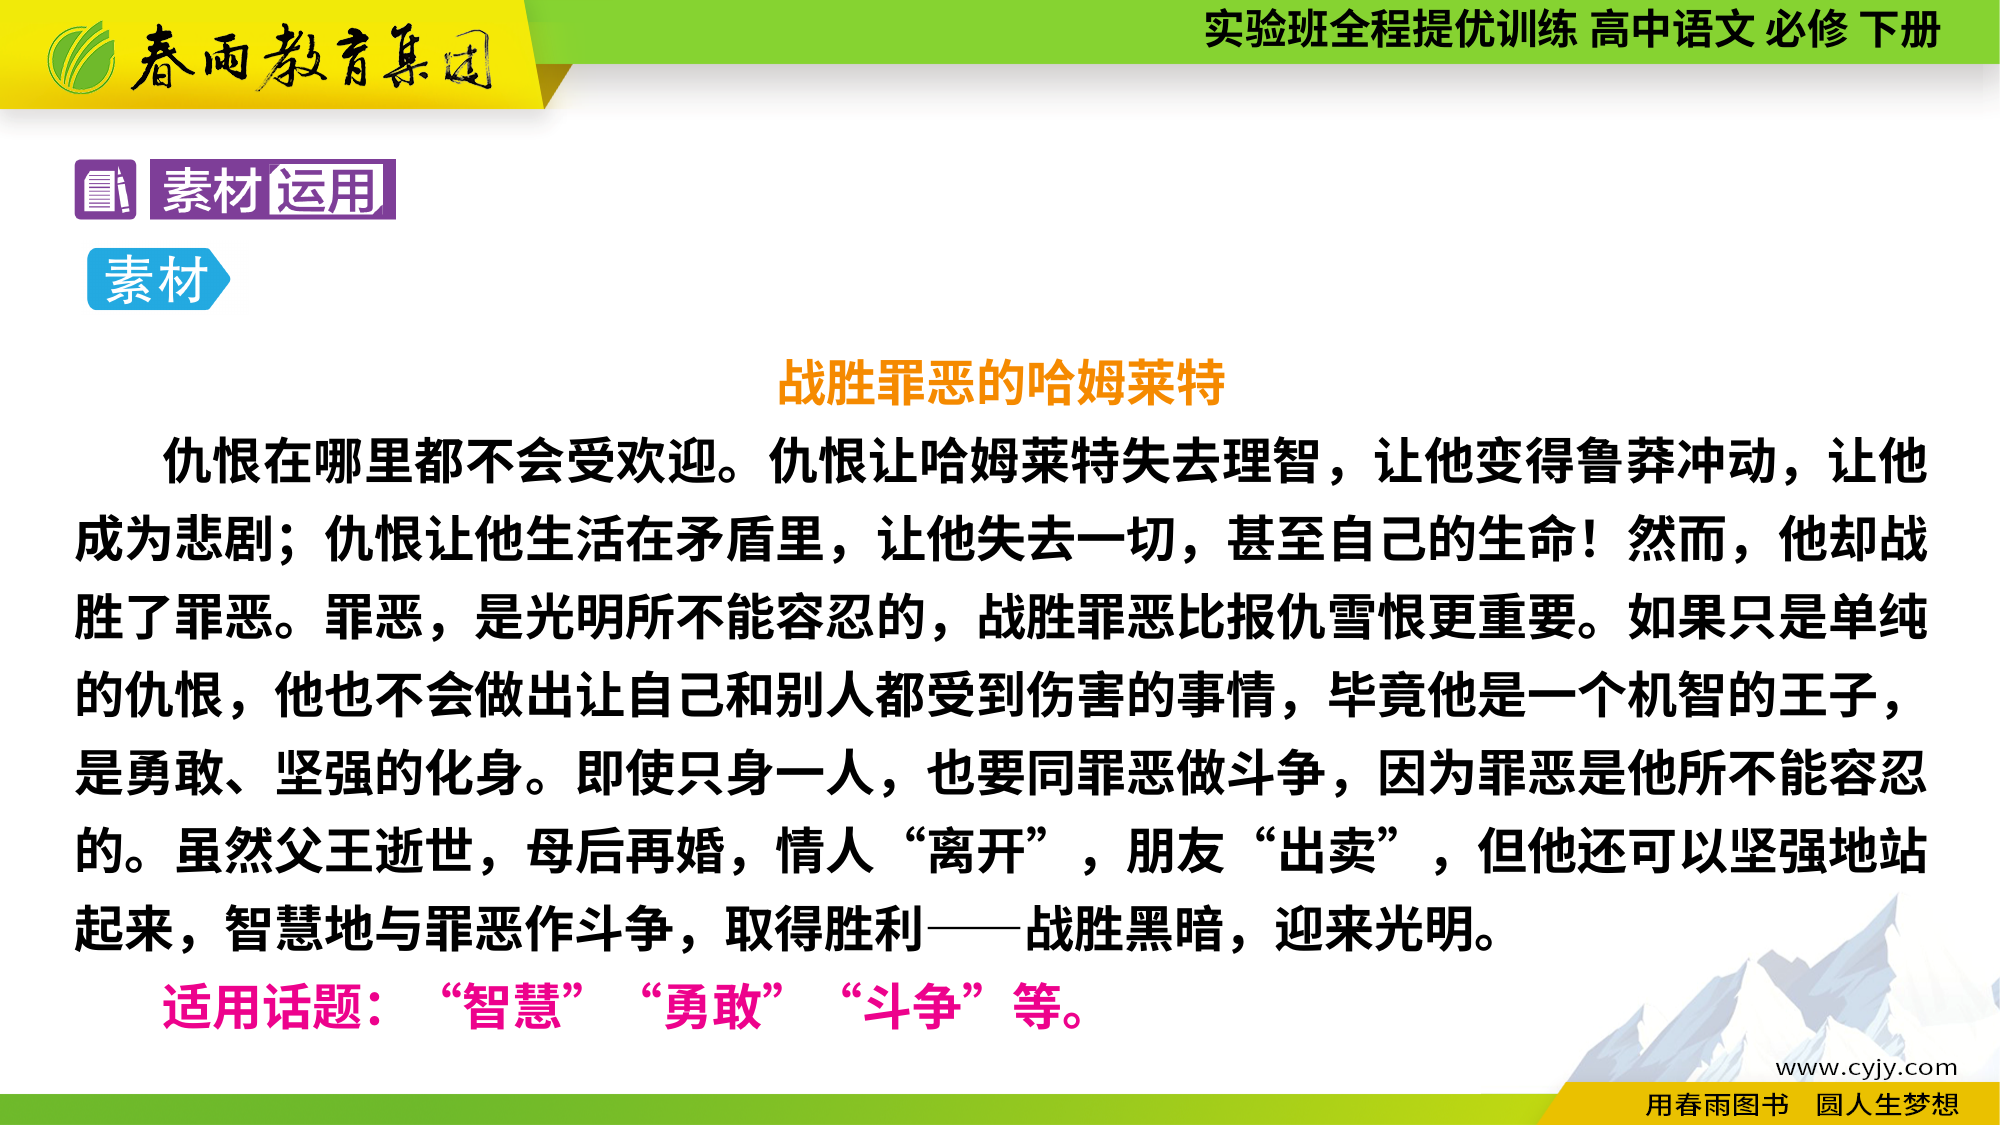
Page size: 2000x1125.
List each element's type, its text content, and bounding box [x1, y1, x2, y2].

picture [0, 0, 2000, 1125]
list 战胜罪恶的哈姆莱特 仇恨在哪里都不会受欢迎。仇恨让哈姆莱特失去理智，让他变得鲁莽冲动，让他成为悲剧；仇恨让他生活在矛盾里，让他失去一切，甚至自己的生命！然而，他却战胜了罪恶。罪恶，是光明所不能容忍的，战胜罪恶比报仇雪恨更重要。如果只是单纯的仇恨，他也不会做出让自己和别人都受到伤害的事情，毕竟他是一个机智的王子，是勇敢、坚强的化身。即使只身一人，也要同罪恶做斗争，因为罪恶是他所不能容忍的。虽然父王逝世，母后再婚，情人“离开”，朋友“出卖”，但他还可以坚强地站起来，智慧地与罪恶作斗争，取得胜利——战胜黑暗，迎来光明。 适用话题：“智慧”“勇敢”“斗争”等。 [59, 326, 1944, 1042]
